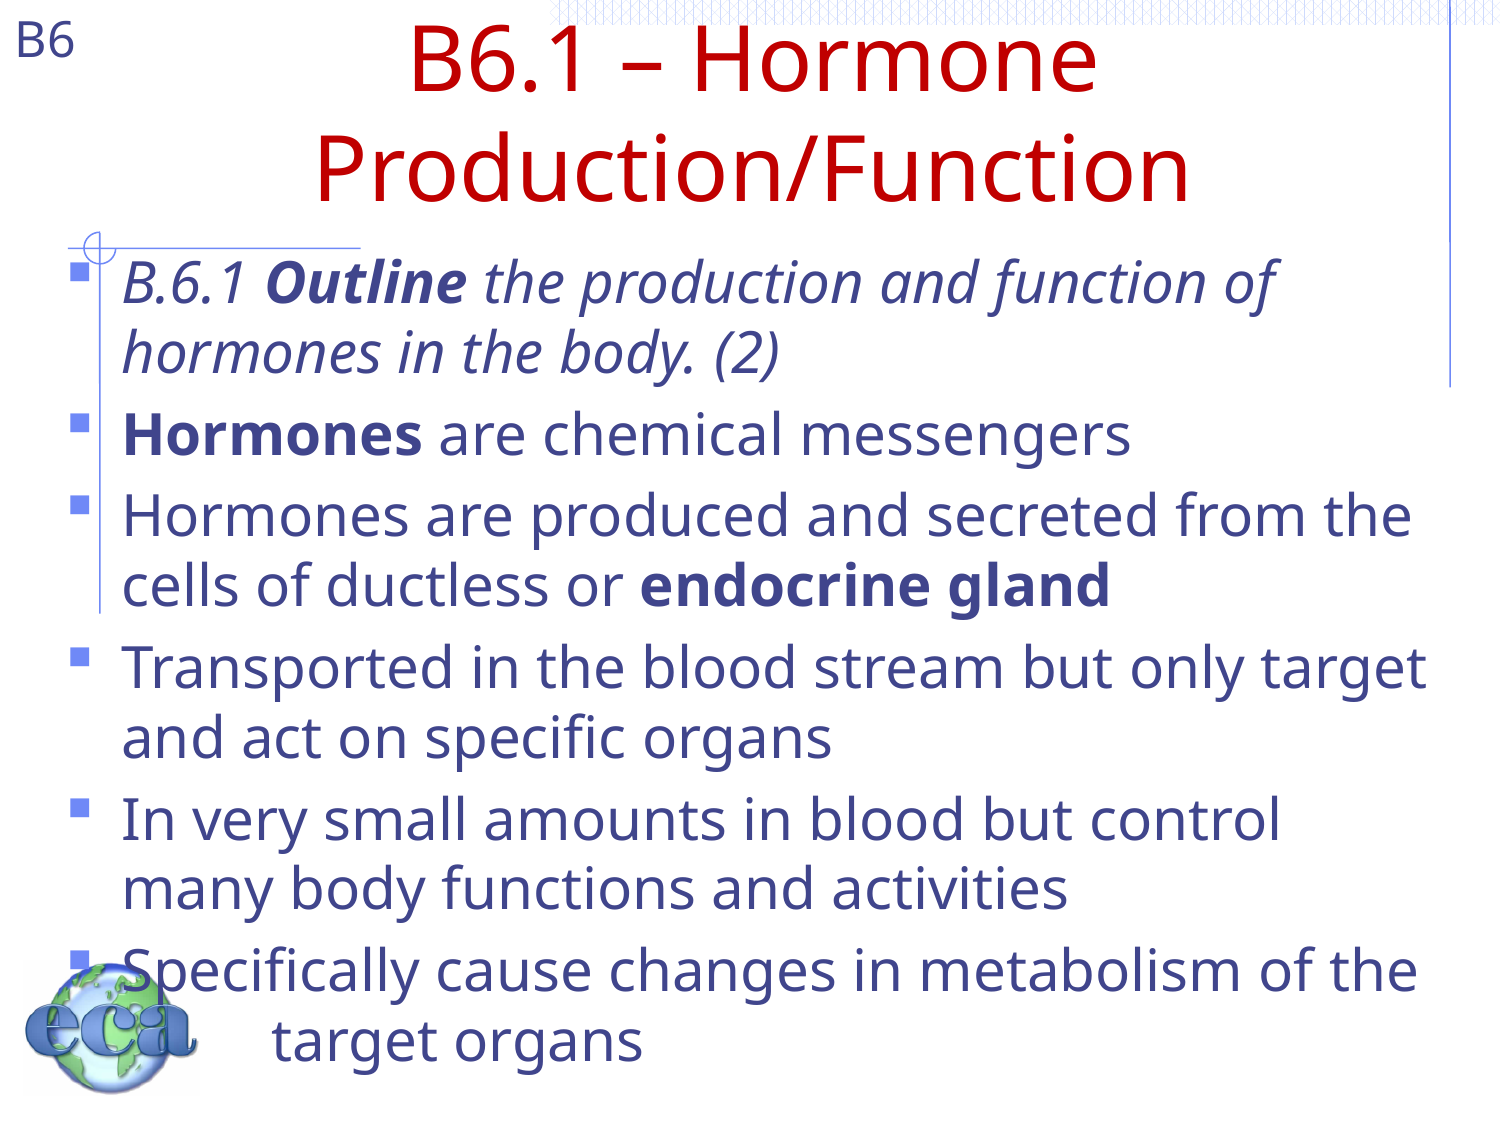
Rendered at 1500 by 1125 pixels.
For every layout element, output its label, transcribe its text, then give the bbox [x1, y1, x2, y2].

picture [23, 960, 200, 1096]
list B.6.1 Outline the production and function of hormones in the body. (2) Hormones are chemical messengers Hormones are produced and secreted from the cells of ductless or endocrine gland Transported in the blood stream but only target and act on specific organs In very small amounts in blood but control many body functions and activities Specifically cause changes in metabolism of the target organs [49, 237, 1463, 976]
title B6.1 – Hormone Production/Function [41, 89, 1467, 228]
